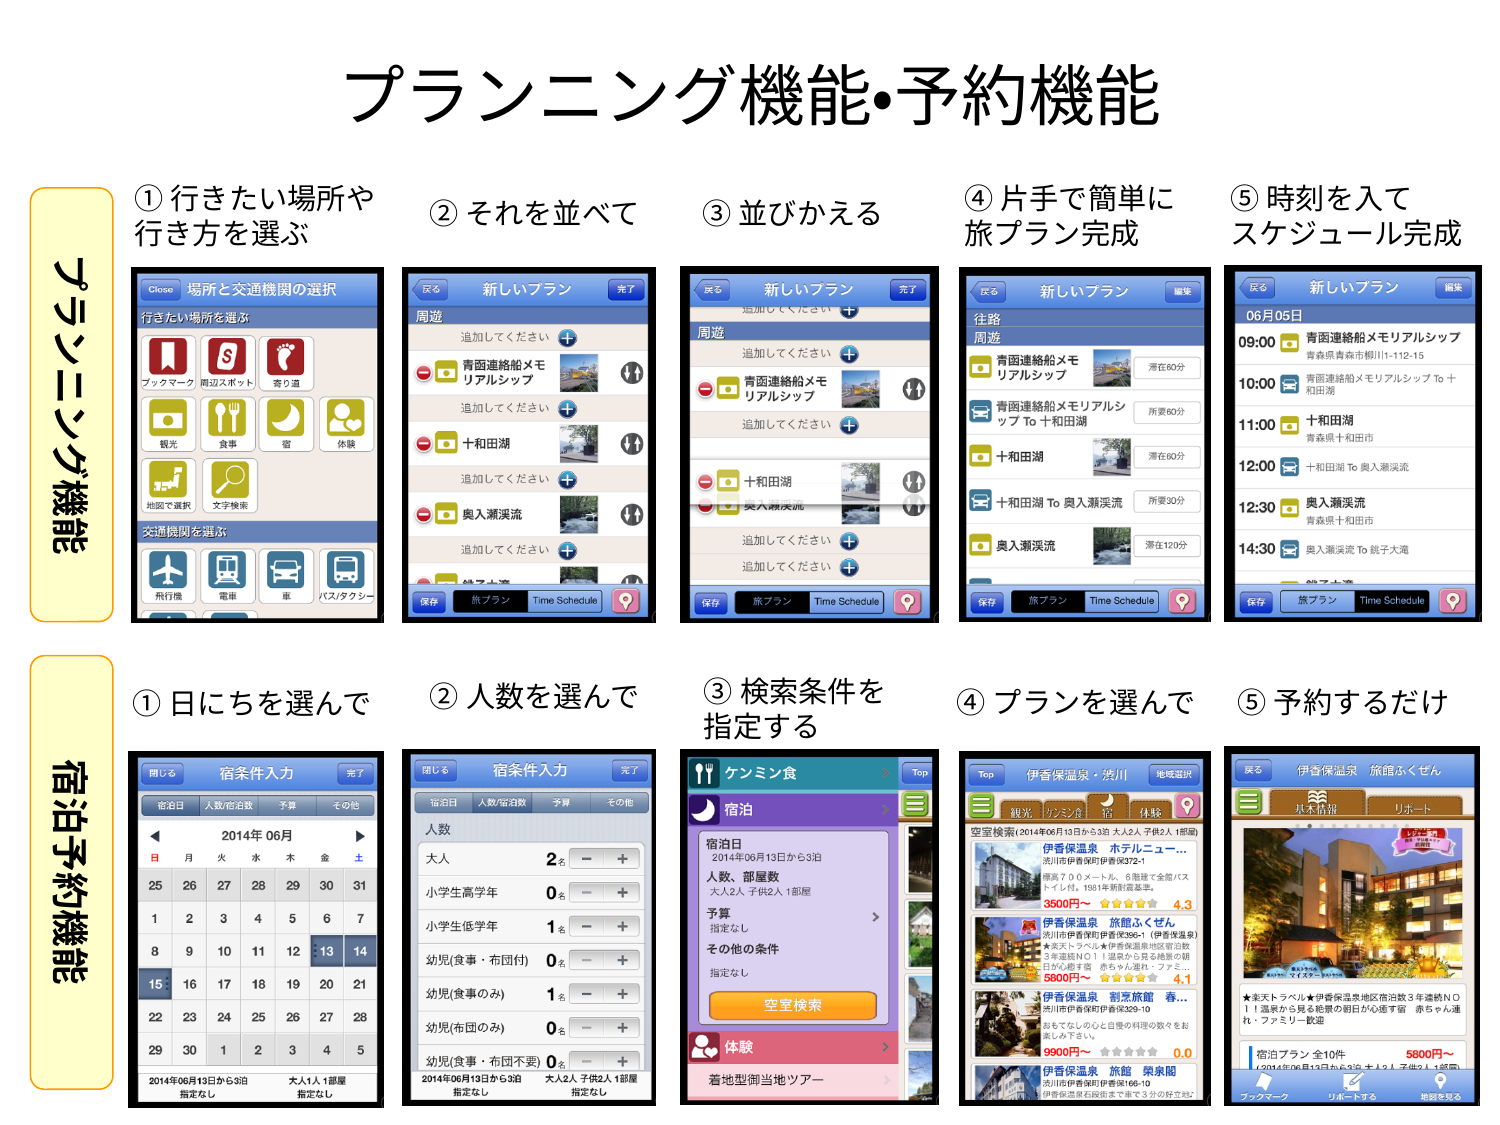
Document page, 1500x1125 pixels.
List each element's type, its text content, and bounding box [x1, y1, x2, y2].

text_box ①日にちを選んで [117, 677, 387, 728]
picture [959, 750, 1211, 1106]
picture [1224, 265, 1483, 622]
text_box 宿泊予約機能 [30, 655, 113, 1090]
title プランニング機能・予約機能 [112, 19, 1388, 169]
text_box ②人数を選んで [415, 670, 655, 721]
picture [959, 266, 1211, 622]
picture [128, 751, 384, 1108]
text_box ①行きたい場所や 行き方を選ぶ [119, 172, 391, 258]
text_box ②それを並べて [414, 187, 655, 238]
picture [680, 749, 940, 1105]
text_box ③並びかえる [687, 187, 899, 238]
picture [680, 266, 940, 624]
text_box ③検索条件を 指定する [689, 665, 902, 748]
text_box ⑤時刻を入て スケジュール完成 [1215, 172, 1478, 258]
text_box ④プランを選んで [942, 677, 1211, 727]
picture [402, 749, 656, 1106]
text_box ④片手で簡単に 旅プラン完成 [949, 172, 1191, 258]
text_box ⑤予約するだけ [1223, 677, 1465, 727]
picture [402, 266, 656, 624]
picture [1224, 746, 1480, 1107]
text_box プランニング機能 [30, 187, 113, 622]
picture [131, 266, 385, 624]
